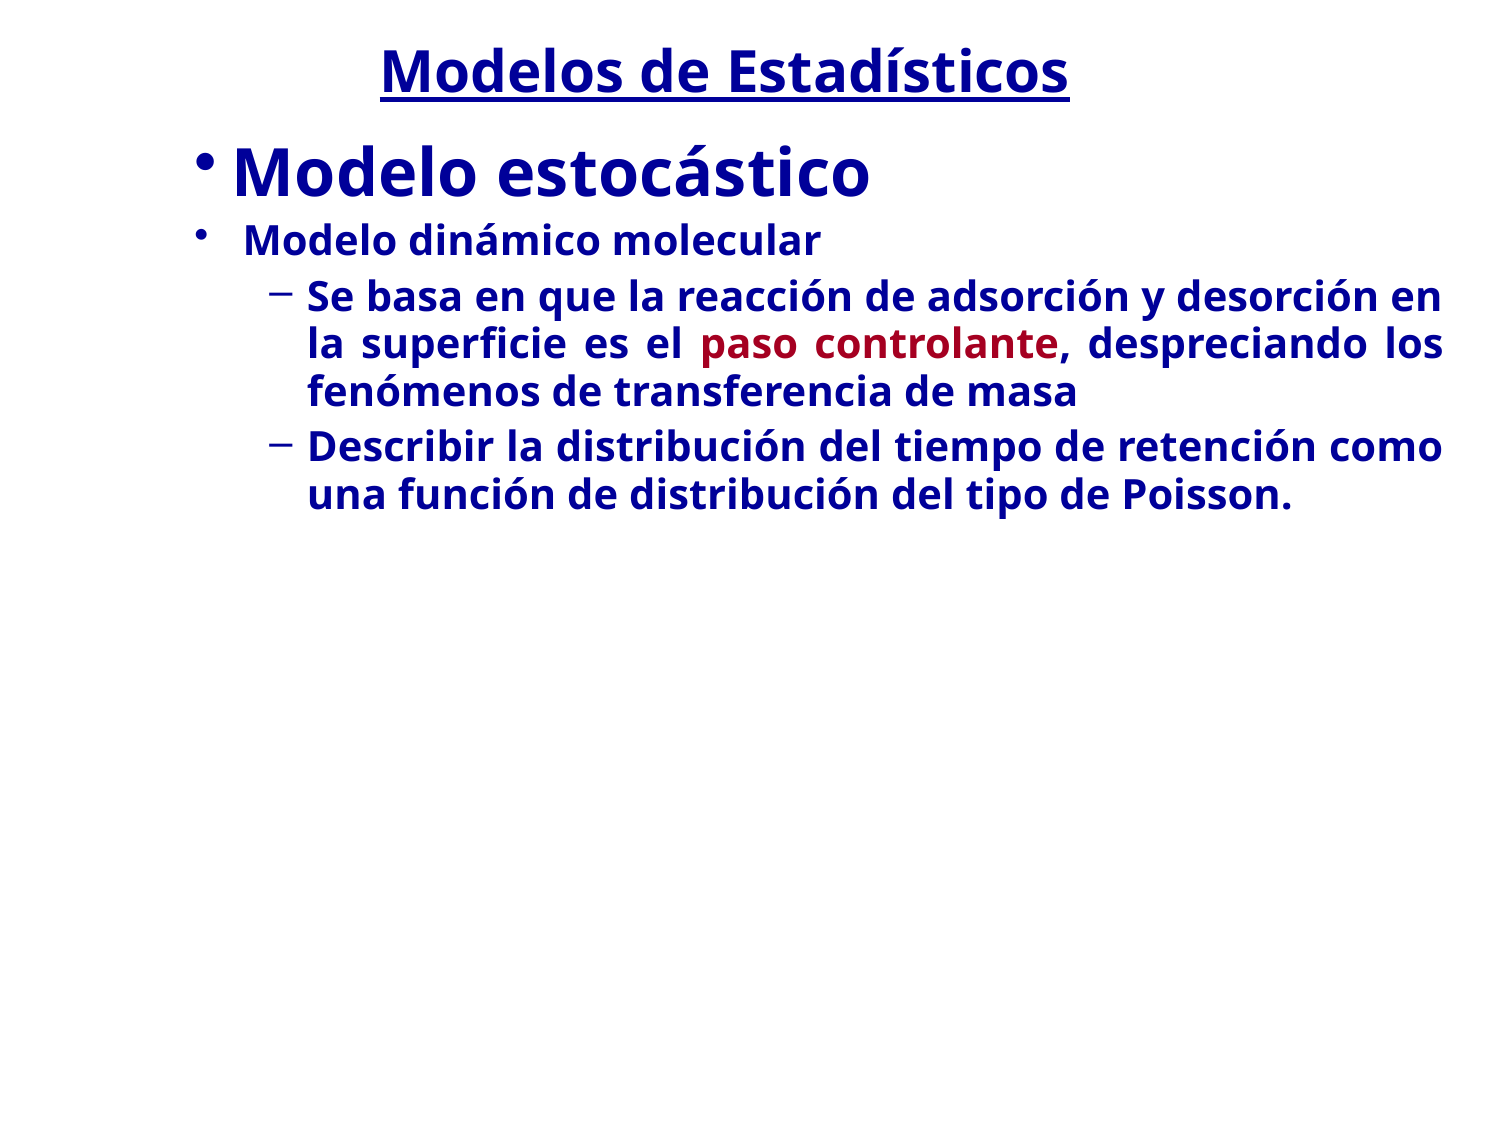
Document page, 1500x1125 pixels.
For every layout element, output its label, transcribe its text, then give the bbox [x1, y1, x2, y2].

title Modelos de Estadísticos [99, 0, 1376, 137]
list Modelo estocástico Modelo dinámico molecular Se basa en que la reacción de adsorción y desorción en la superficie es el paso controlante, despreciando los fenómenos de transferencia de masa Describir la distribución del tiempo de retención como una función de distribución del tipo de Poisson. [29, 137, 1460, 1048]
